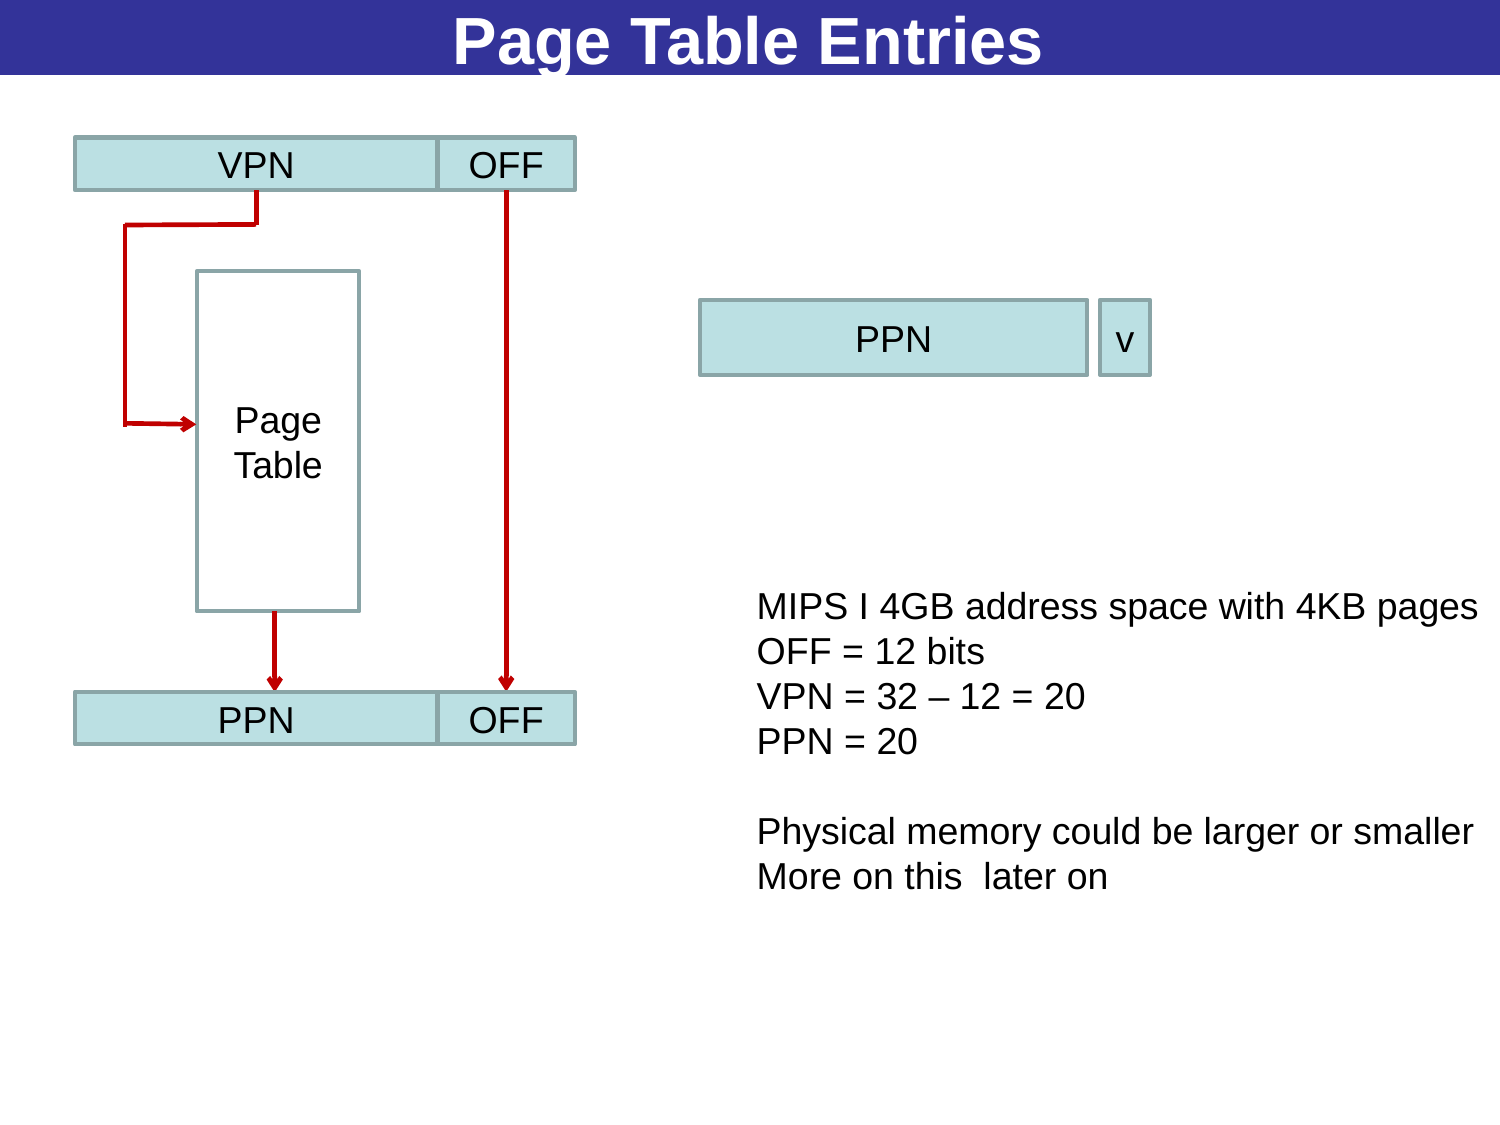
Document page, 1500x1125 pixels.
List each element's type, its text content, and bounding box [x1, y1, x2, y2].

text_box PPN [698, 298, 1089, 377]
text_box MIPS I 4GB address space with 4KB pages OFF = 12 bits VPN = 32 – 12 = 20 PPN = 20 Physical memory could be larger or smaller More on this later on [741, 574, 1500, 905]
title Page Table Entries [0, 0, 1500, 75]
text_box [74, 137, 576, 745]
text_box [124, 189, 257, 427]
text_box v [1098, 298, 1152, 377]
